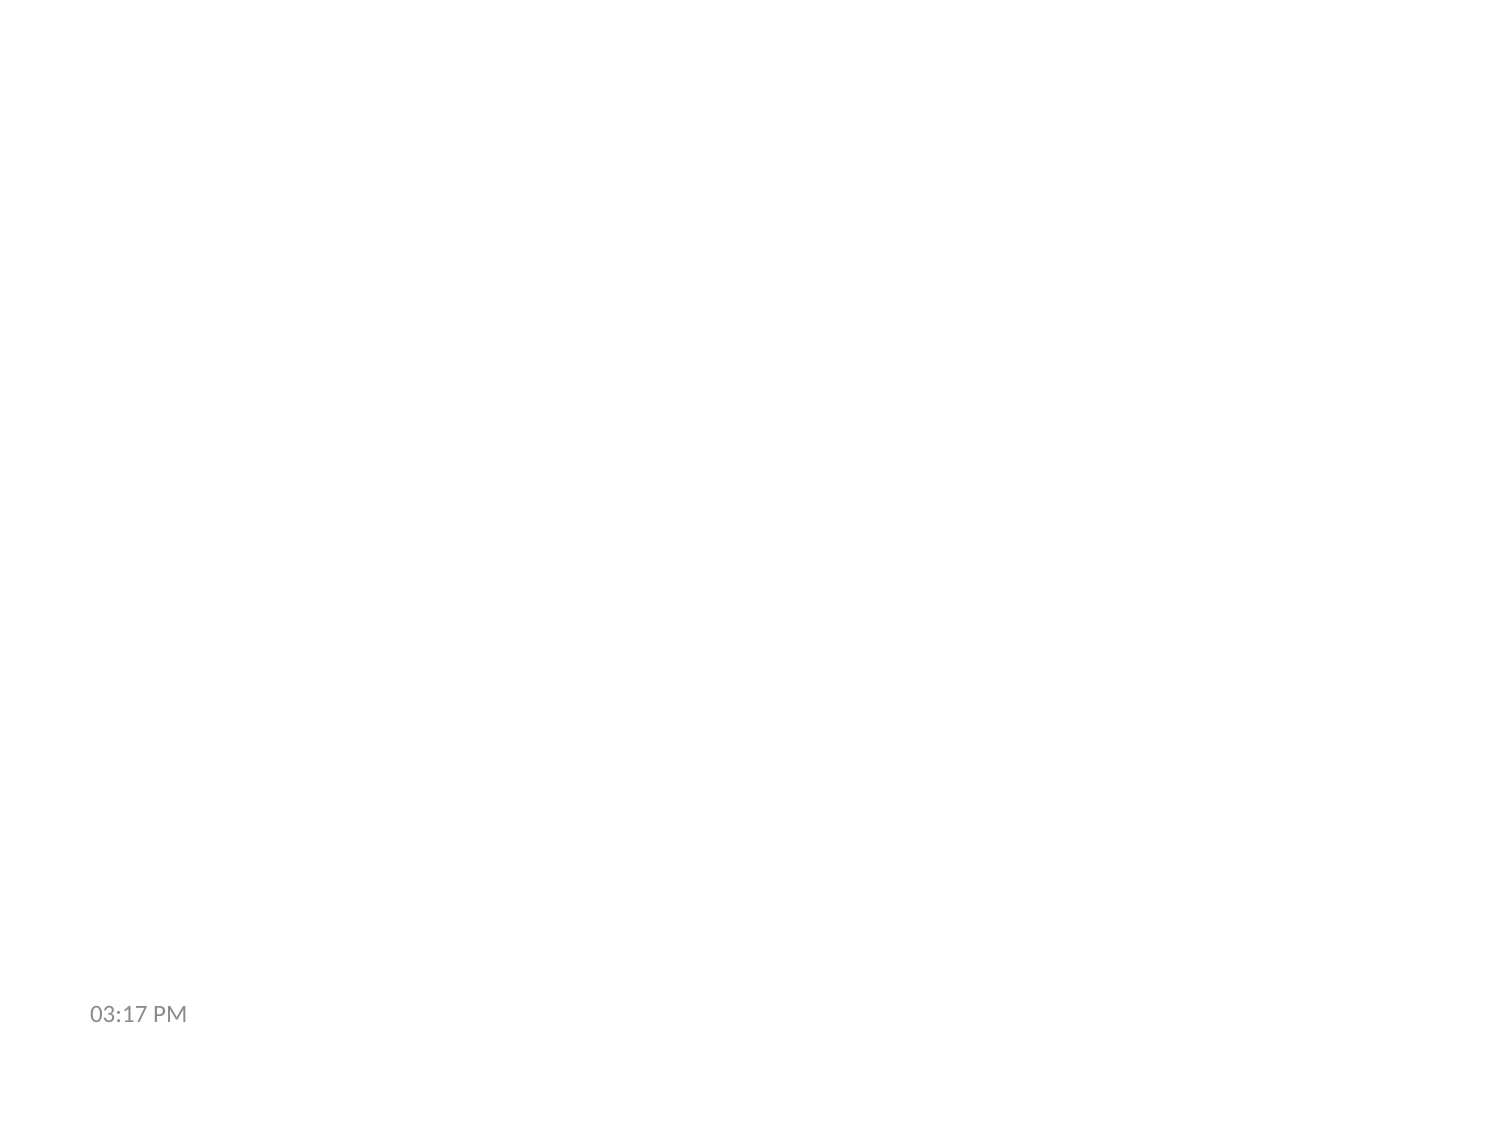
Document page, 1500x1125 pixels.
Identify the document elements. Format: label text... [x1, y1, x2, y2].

text_box 3:35 PM [75, 982, 425, 1043]
